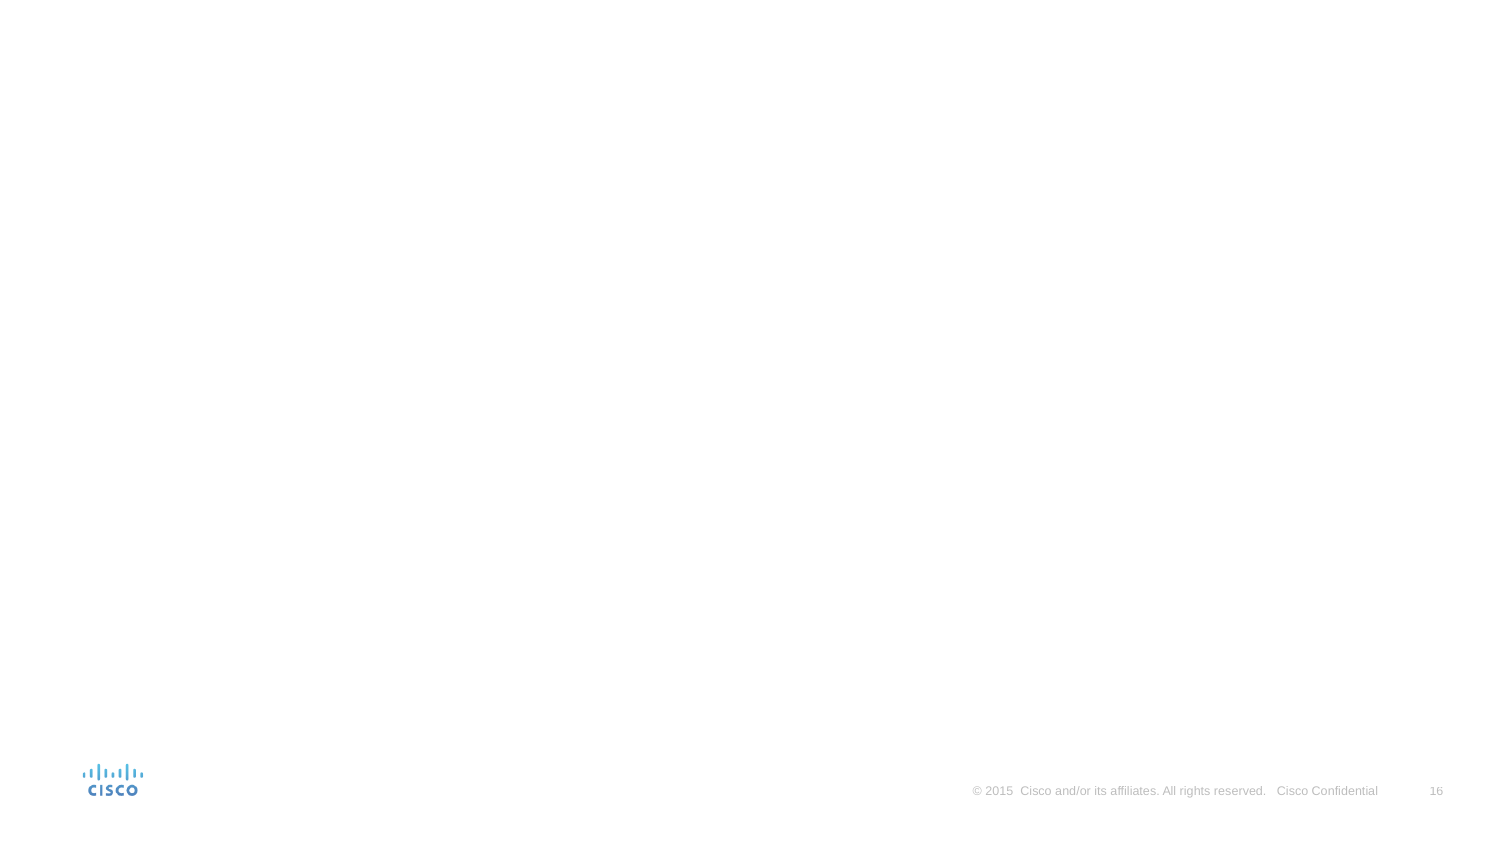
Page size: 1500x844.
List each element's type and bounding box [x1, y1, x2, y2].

picture [77, 758, 149, 803]
